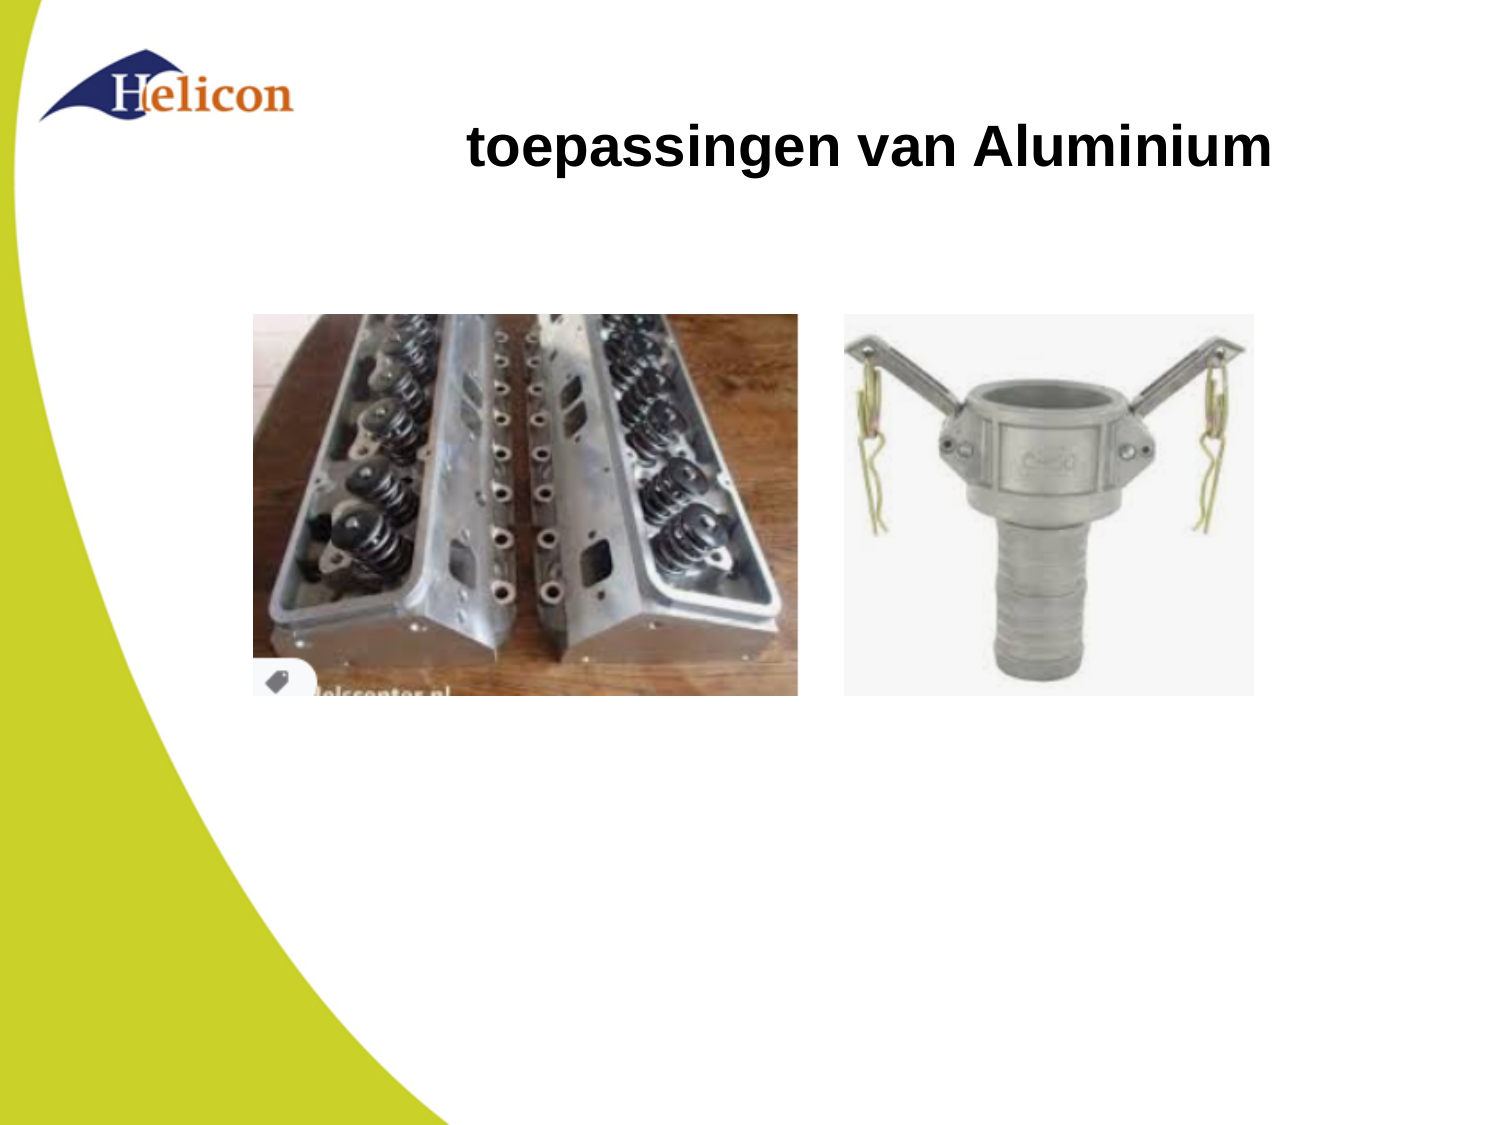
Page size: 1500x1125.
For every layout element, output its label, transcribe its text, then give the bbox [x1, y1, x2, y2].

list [253, 314, 800, 696]
title toepassingen van Aluminium [324, 54, 1415, 161]
picture [0, 0, 1500, 1125]
